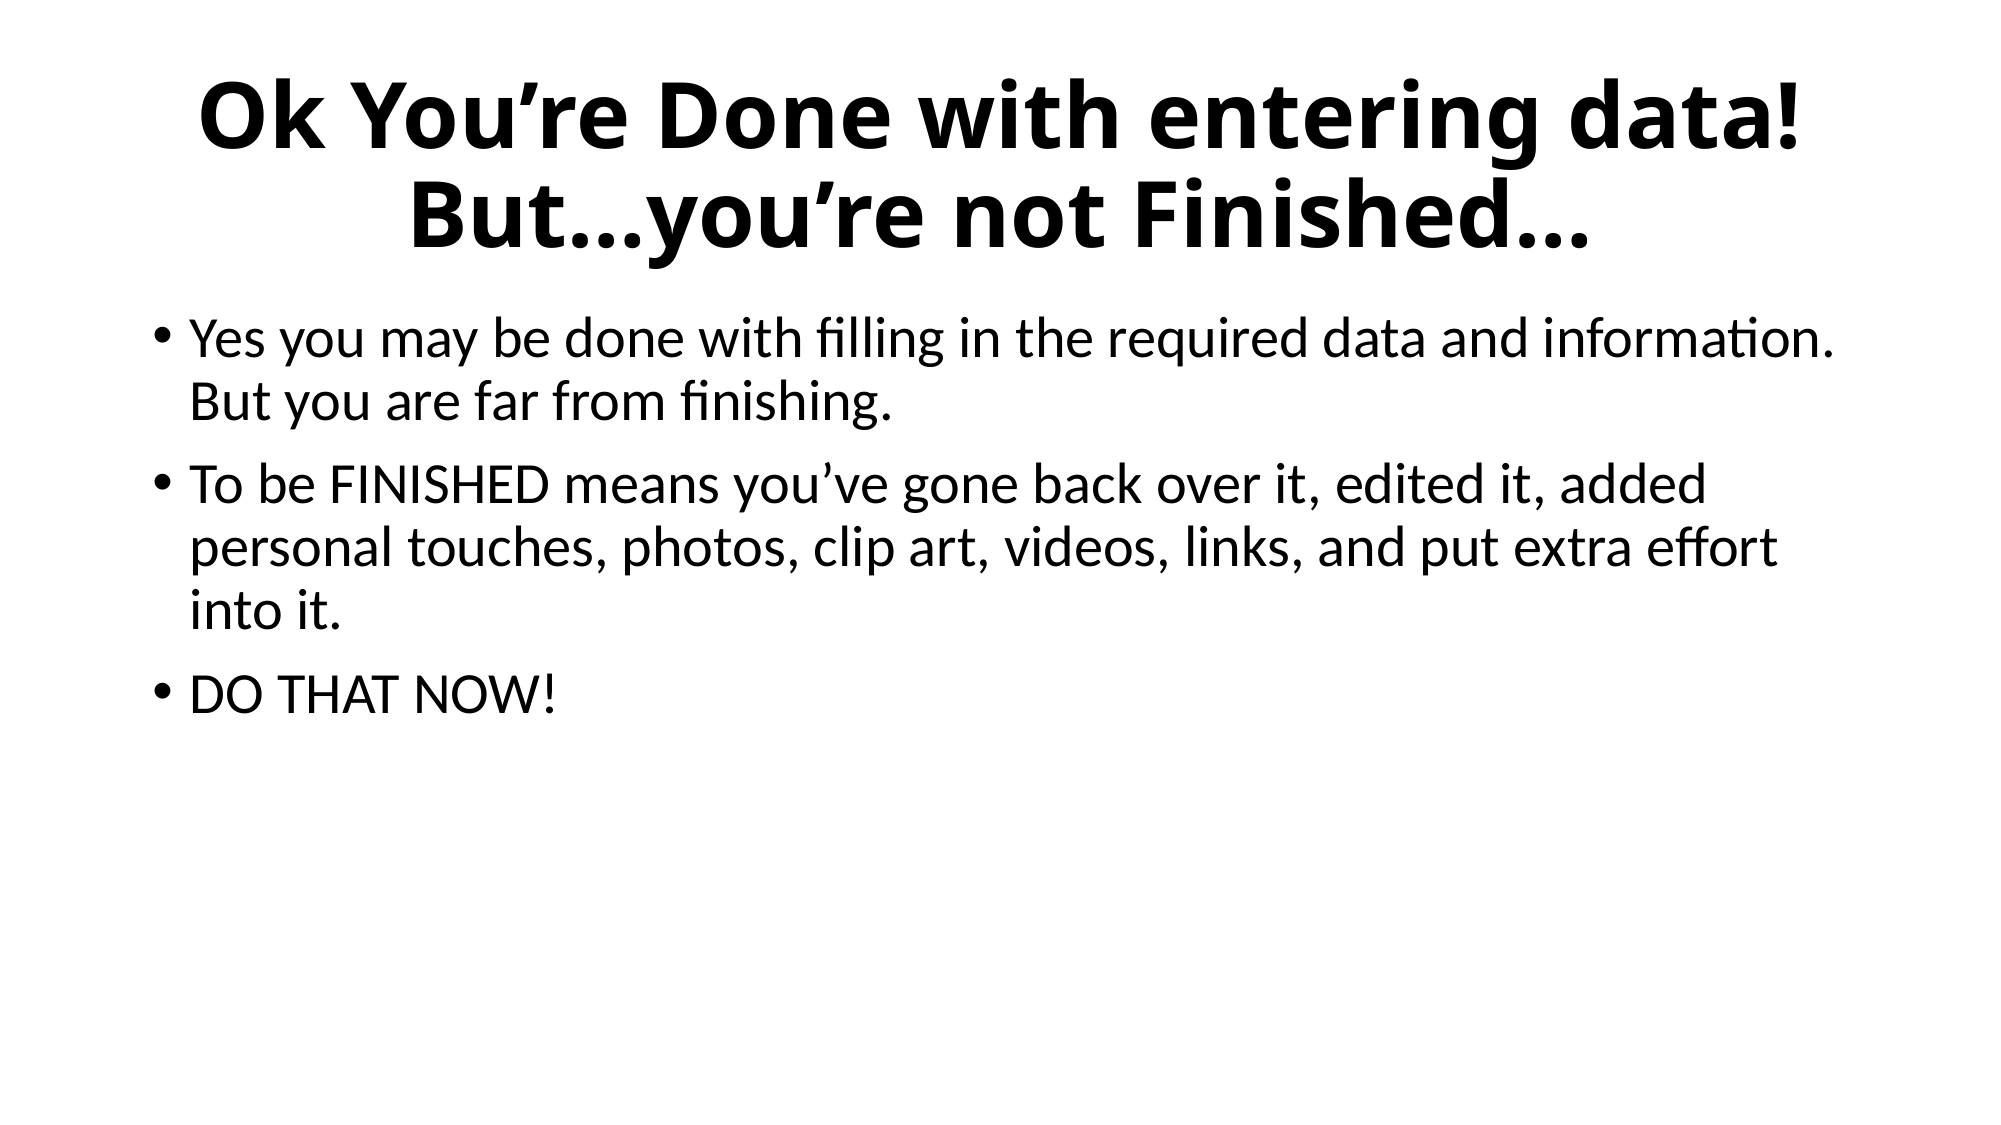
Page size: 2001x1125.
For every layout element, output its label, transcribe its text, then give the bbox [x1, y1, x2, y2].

title Ok You’re Done with entering data! But…you’re not Finished… [137, 59, 1863, 278]
list Yes you may be done with filling in the required data and information. But you are far from finishing. To be FINISHED means you’ve gone back over it, edited it, added personal touches, photos, clip art, videos, links, and put extra effort into it. DO THAT NOW! [137, 299, 1863, 1059]
